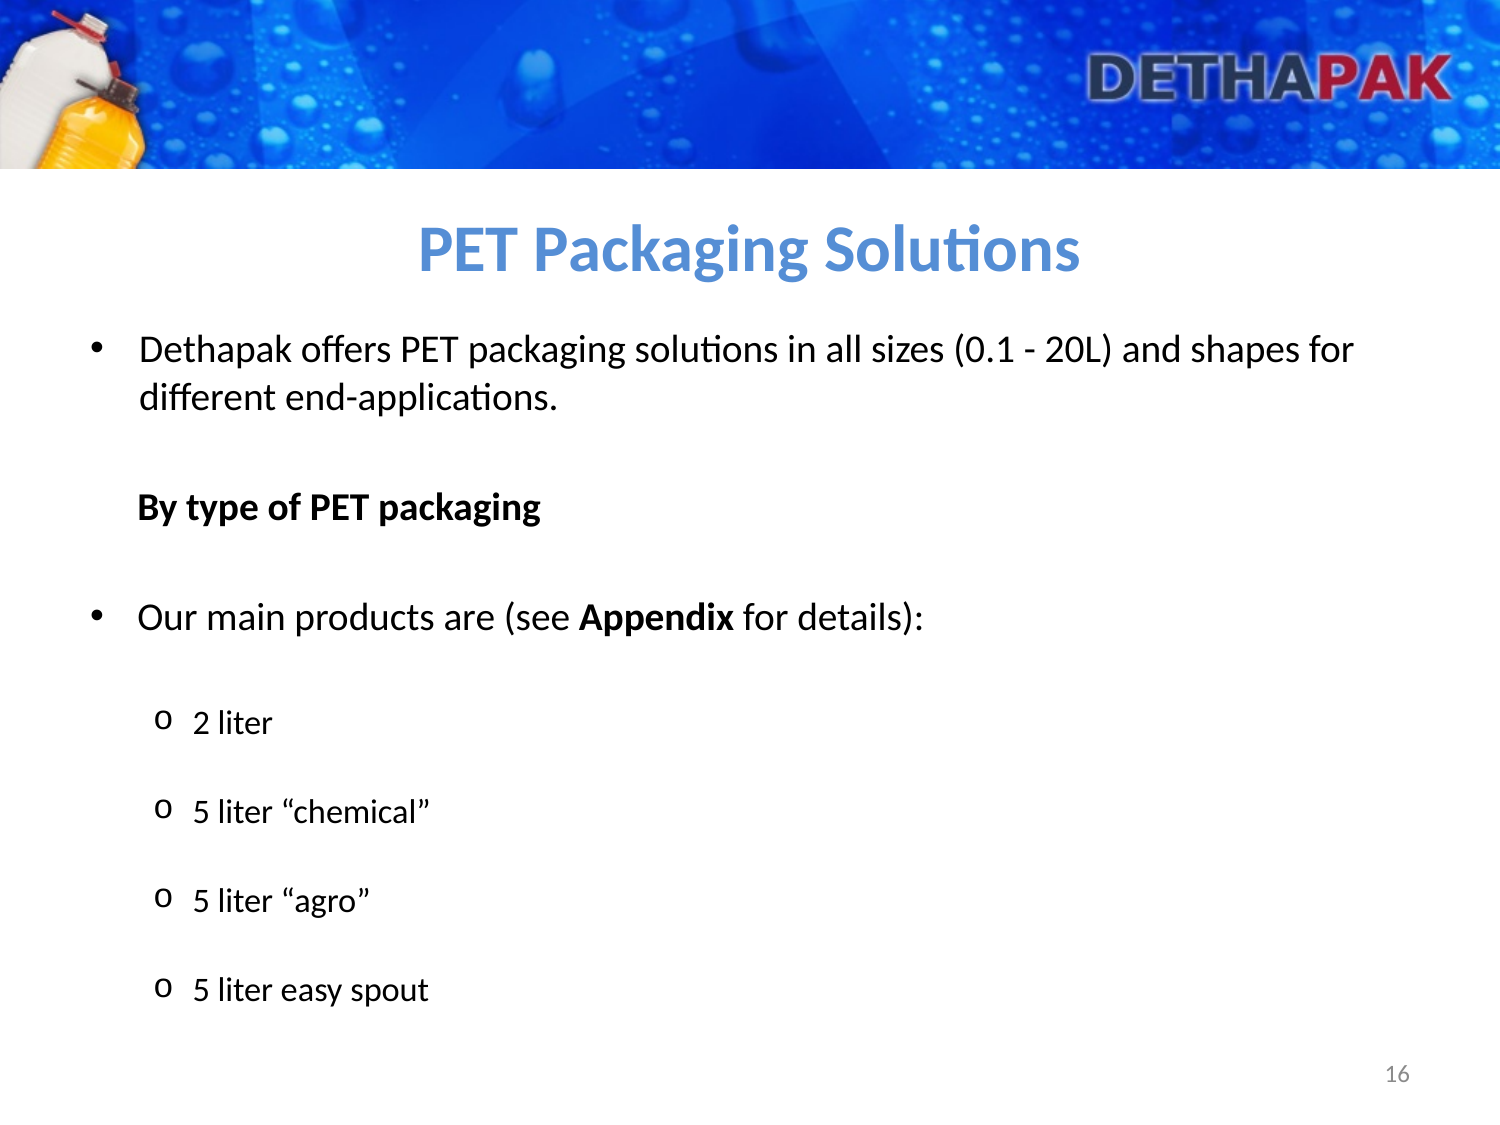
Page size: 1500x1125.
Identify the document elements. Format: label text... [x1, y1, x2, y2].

title PET Packaging Solutions [75, 177, 1425, 316]
picture [0, 0, 1500, 169]
list Dethapak offers PET packaging solutions in all sizes (0.1 - 20L) and shapes for different end-applications. By type of PET packaging Our main products are (see Appendix for details): 2 liter 5 liter “chemical” 5 liter “agro” 5 liter easy spout [75, 316, 1425, 1059]
slide_number 16 [1074, 1042, 1425, 1103]
